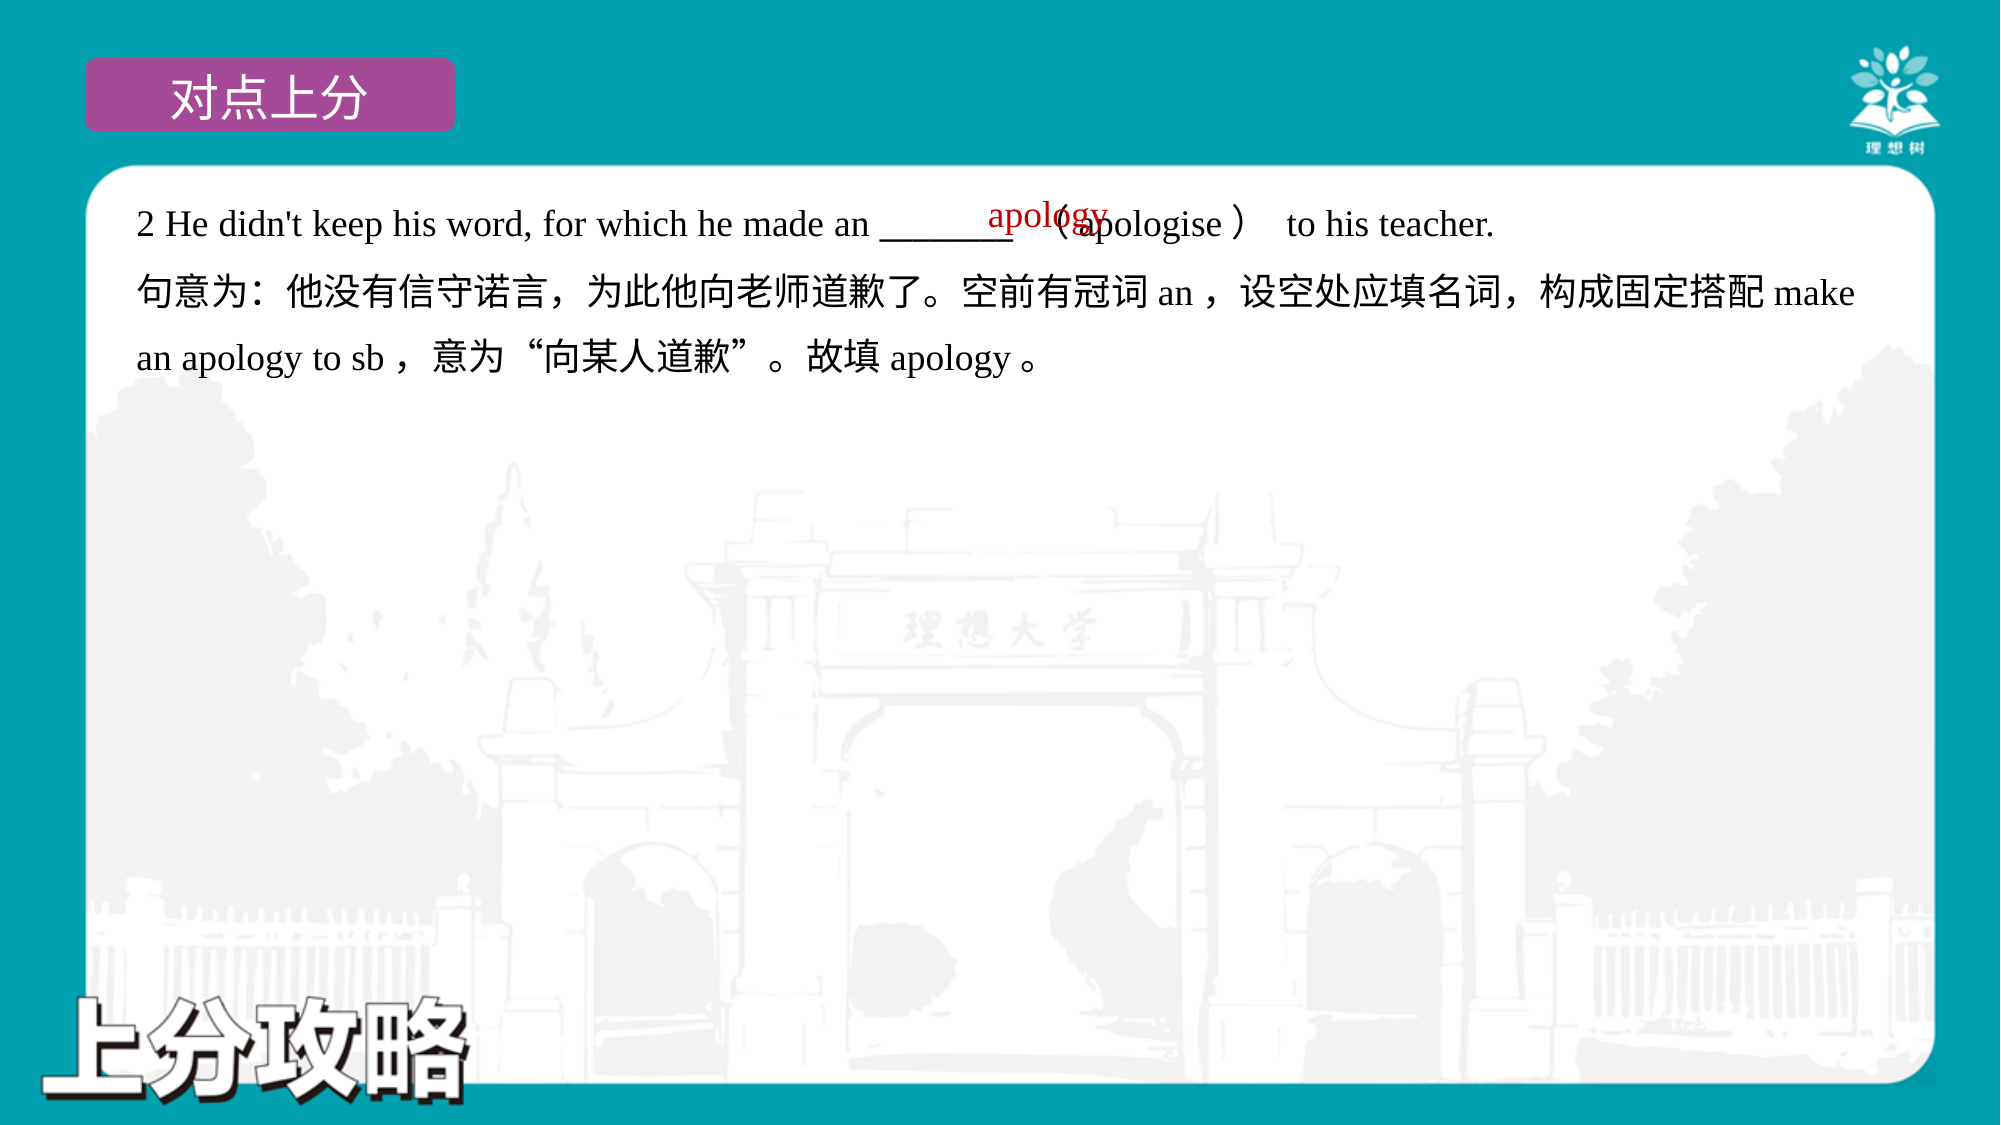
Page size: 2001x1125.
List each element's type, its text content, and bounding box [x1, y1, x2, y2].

text_box 2 He didn't keep his word, for which he made an ________ （apologise） to his teacher. [136, 176, 1865, 237]
text_box 句意为：他没有信守诺言，为此他向老师道歉了。空前有冠词an，设空处应填名词，构成固定搭配make an apology to sb，意为“向某人道歉”。故填apology。 [136, 244, 1865, 371]
text_box apology [974, 168, 1123, 228]
picture [0, 0, 2000, 1125]
